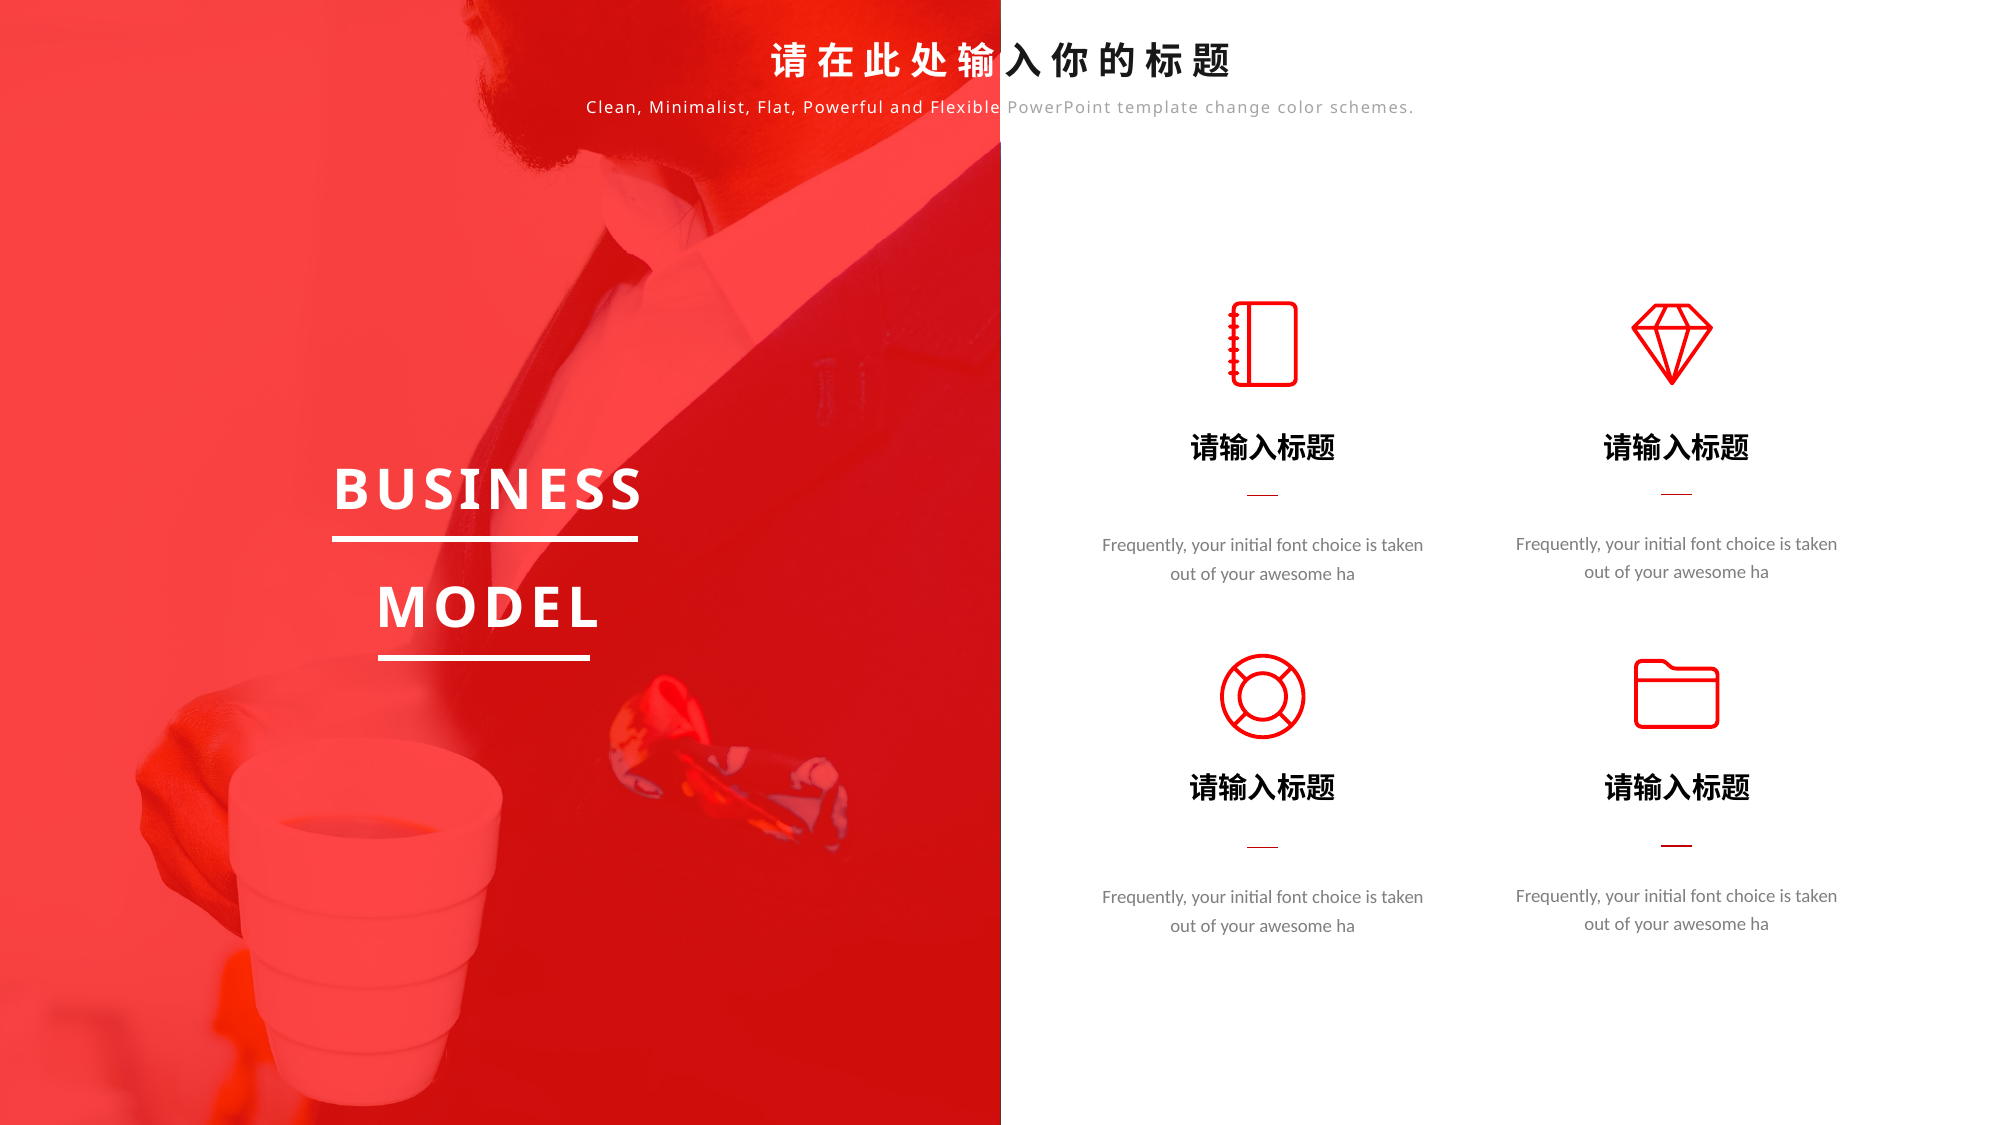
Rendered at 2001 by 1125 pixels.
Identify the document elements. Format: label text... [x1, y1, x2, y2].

text_box 请输入标题 [1589, 769, 1766, 812]
text_box [1631, 303, 1713, 386]
text_box Frequently, your initial font choice is taken out of your awesome ha [1074, 869, 1452, 945]
text_box [1220, 653, 1306, 740]
text_box 请输入标题 [1175, 428, 1352, 472]
text_box [1634, 658, 1720, 729]
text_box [504, 36, 1495, 122]
text_box Frequently, your initial font choice is taken out of your awesome ha [1488, 516, 1866, 592]
text_box Frequently, your initial font choice is taken out of your awesome ha [1488, 868, 1866, 944]
text_box 请输入标题 [1588, 429, 1765, 473]
text_box Frequently, your initial font choice is taken out of your awesome ha [1074, 518, 1452, 594]
text_box [1227, 301, 1298, 387]
picture [0, 0, 1001, 1125]
text_box 请输入标题 [1174, 769, 1351, 812]
